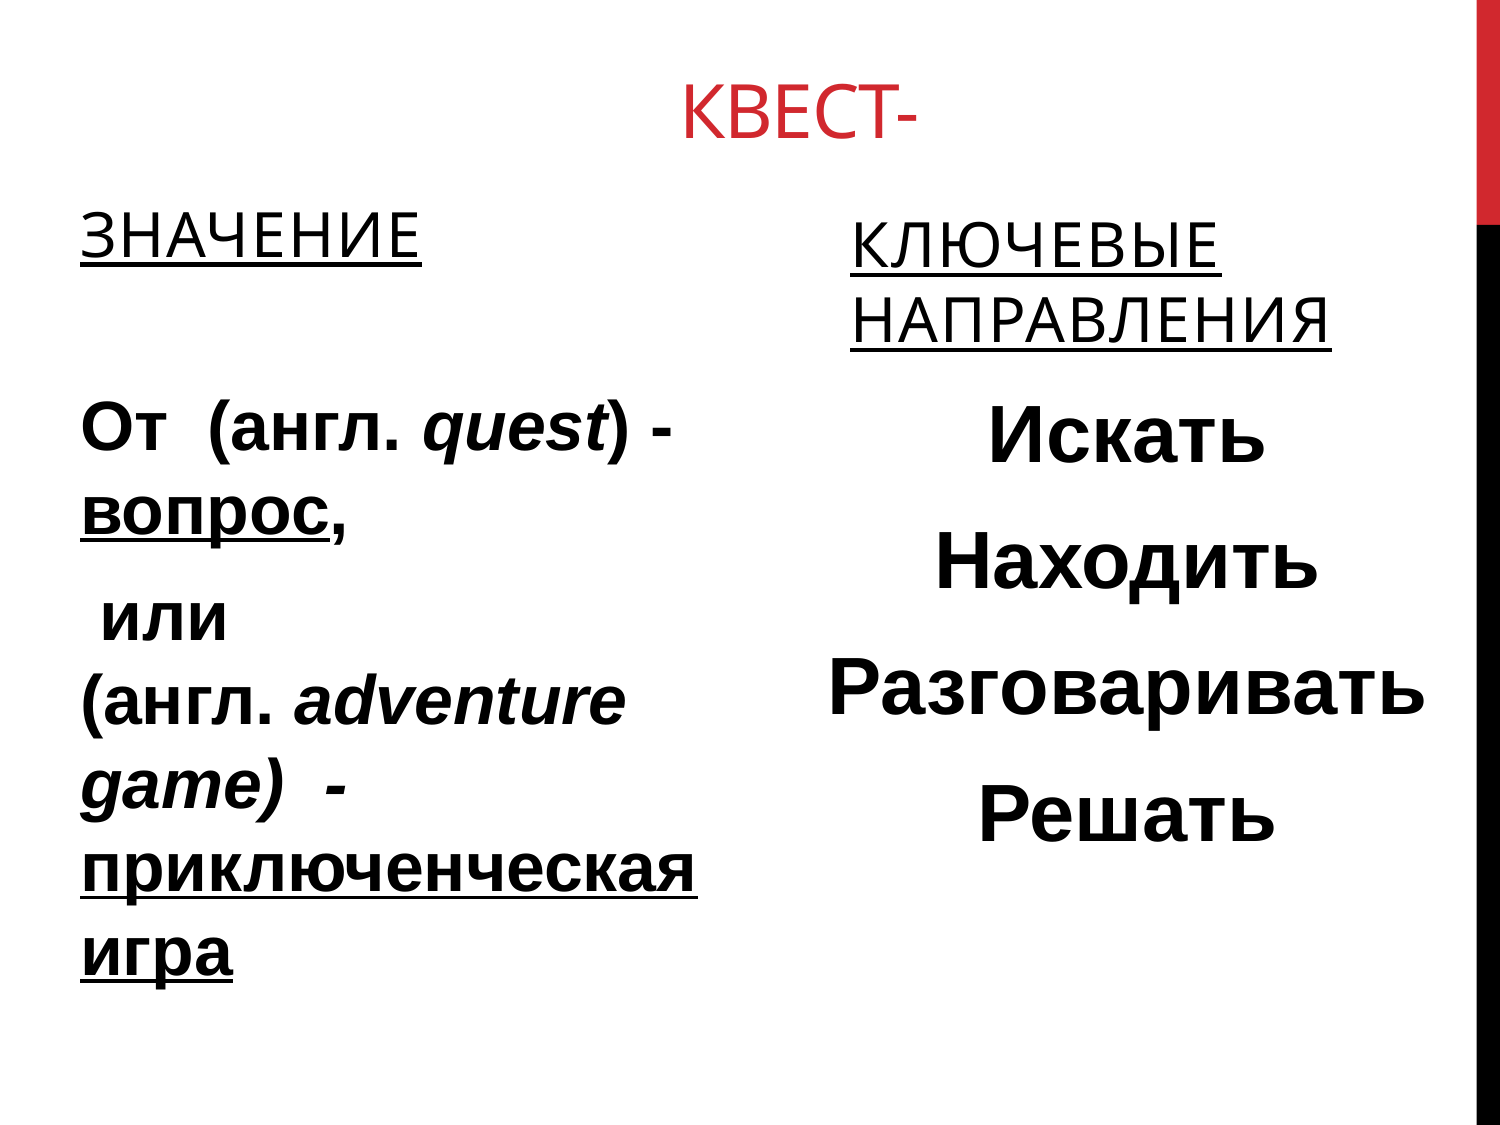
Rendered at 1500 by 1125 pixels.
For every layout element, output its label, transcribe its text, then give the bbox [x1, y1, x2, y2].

list Ключевые направления [835, 258, 1471, 363]
list значение [64, 172, 605, 278]
list От (англ. quest) - вопрос, или (англ. adventure game) - приключенческая игра [64, 373, 750, 1004]
list Искать Находить Разговаривать Решать [797, 373, 1459, 1004]
title Квест- [324, 30, 1275, 161]
